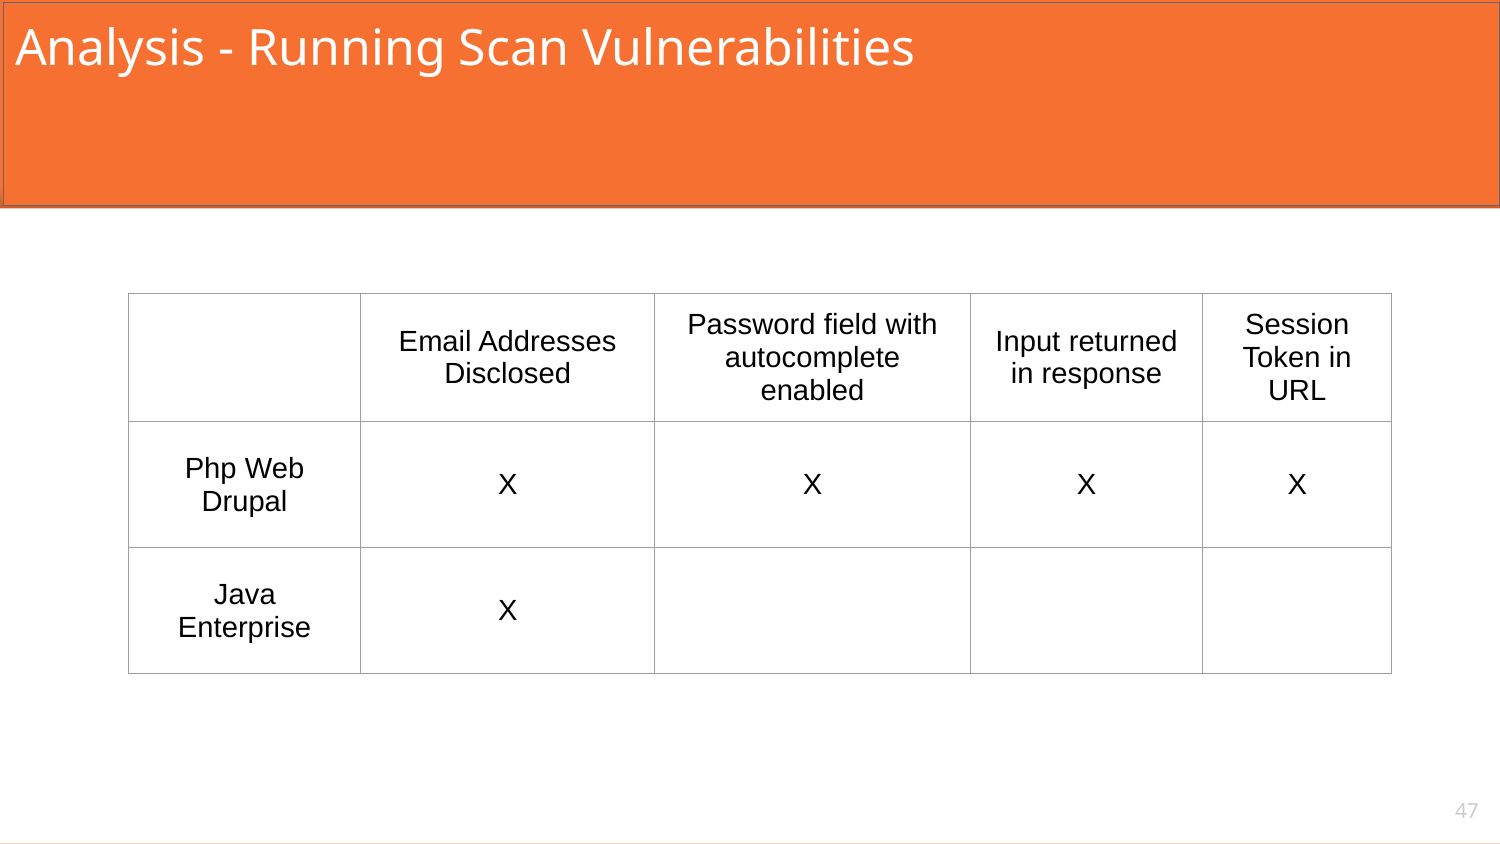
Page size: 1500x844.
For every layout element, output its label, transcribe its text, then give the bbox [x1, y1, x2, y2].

table_cell Php Web Drupal [129, 422, 360, 547]
table_cell [1203, 548, 1391, 673]
table_header Input returned in response [971, 294, 1202, 421]
table_header [129, 294, 360, 421]
table_header Session Token in URL [1203, 294, 1391, 421]
table_cell Java Enterprise [129, 548, 360, 673]
table_cell X [1203, 422, 1391, 547]
slide_number ‹#› [1403, 779, 1494, 844]
table_header Email Addresses Disclosed [361, 294, 654, 421]
text_box [3, 2, 1500, 206]
table_cell [655, 548, 970, 673]
text_box Analysis - Running Scan Vulnerabilities [0, 0, 1310, 152]
table_cell X [361, 548, 654, 673]
table_cell X [971, 422, 1202, 547]
table_cell X [361, 422, 654, 547]
table_cell [971, 548, 1202, 673]
table_header Password field with autocomplete enabled [655, 294, 970, 421]
table_cell X [655, 422, 970, 547]
